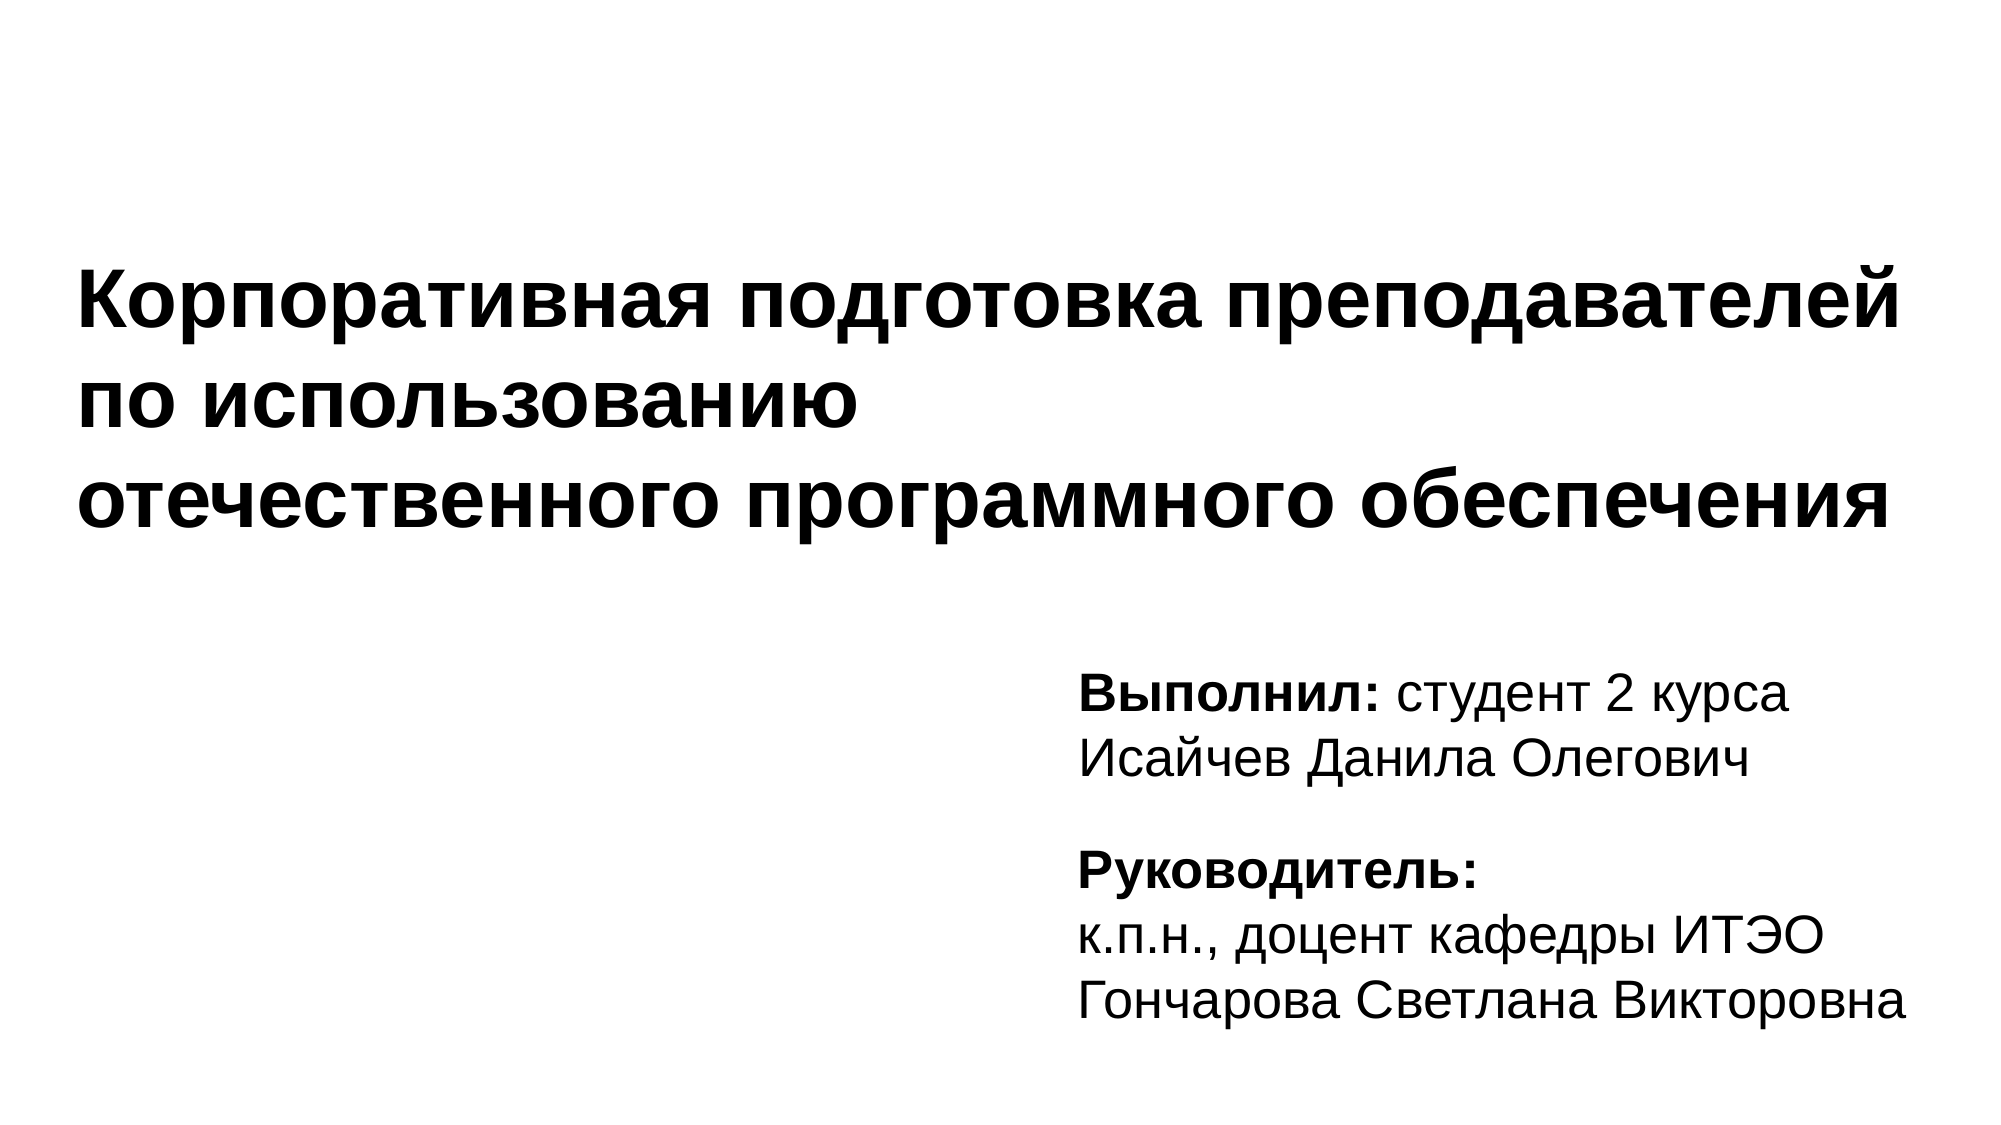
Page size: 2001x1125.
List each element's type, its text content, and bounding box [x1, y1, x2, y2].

text_box Руководитель: к.п.н., доцент кафедры ИТЭО Гончарова Светлана Викторовна [1062, 826, 1943, 1037]
text_box Выполнил: студент 2 курса Исайчев Данила Олегович [1063, 649, 1806, 795]
text_box Корпоративная подготовка преподавателей по использованию отечественного программного обеспечения [61, 236, 1940, 552]
